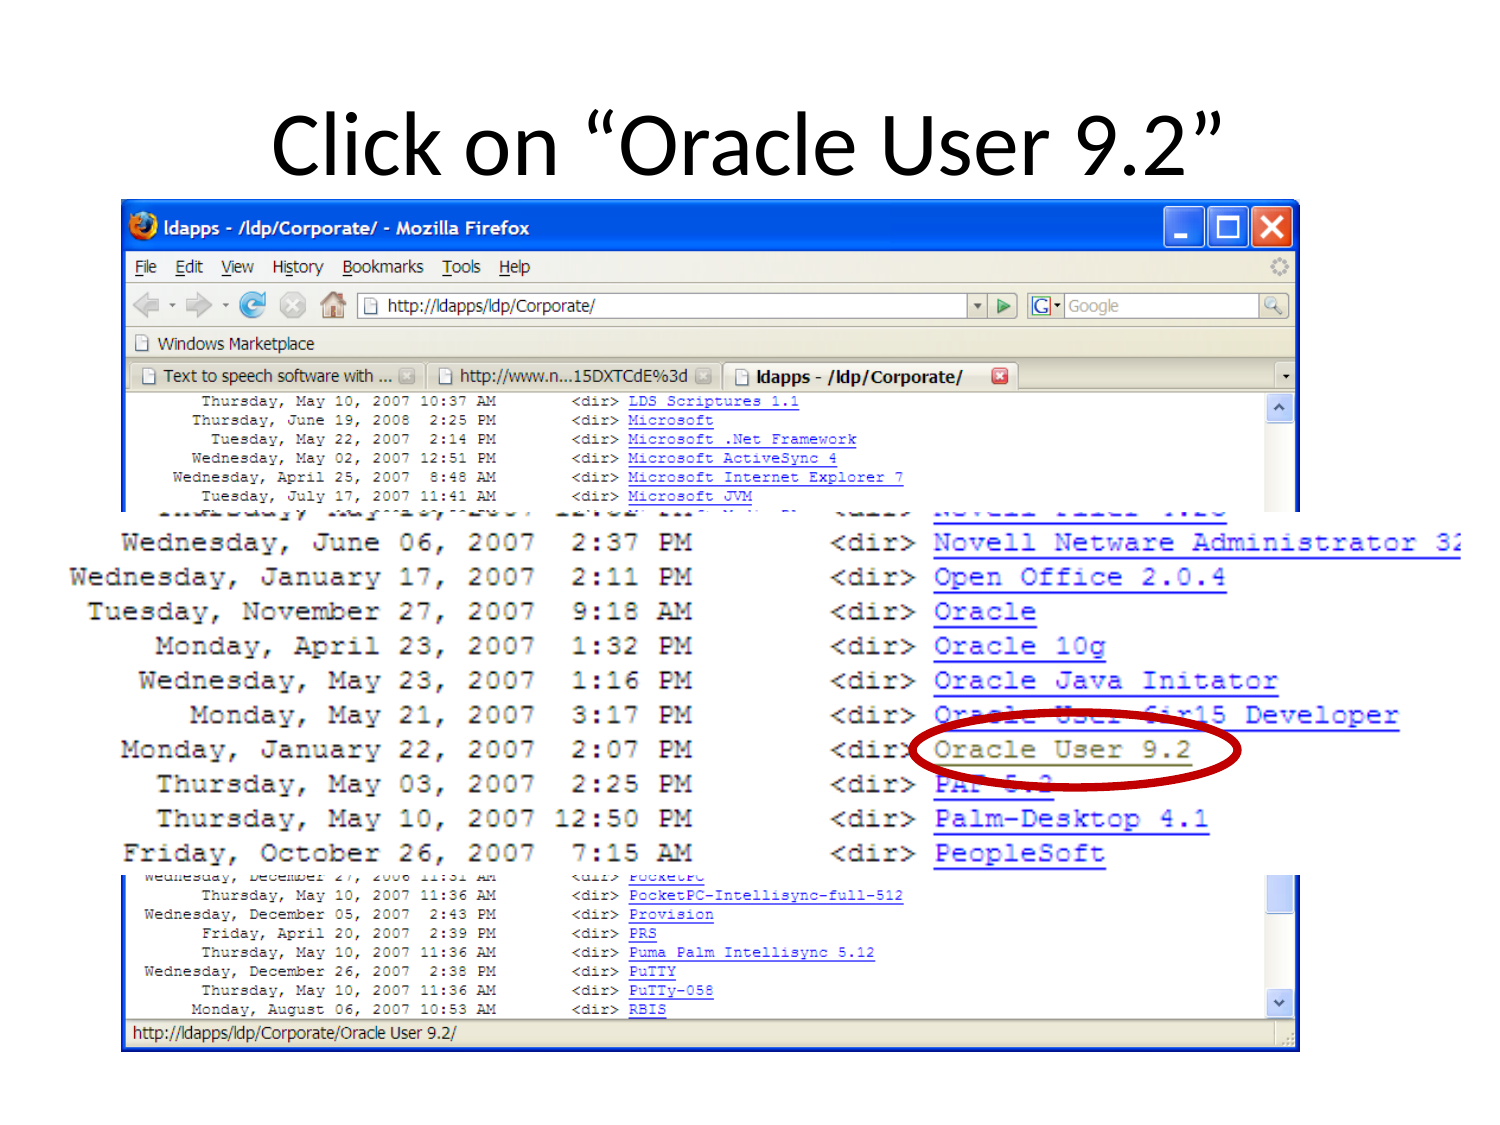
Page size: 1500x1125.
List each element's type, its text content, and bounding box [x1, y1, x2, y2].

title Click on “Oracle User 9.2” [75, 45, 1425, 233]
picture [62, 199, 1461, 1052]
